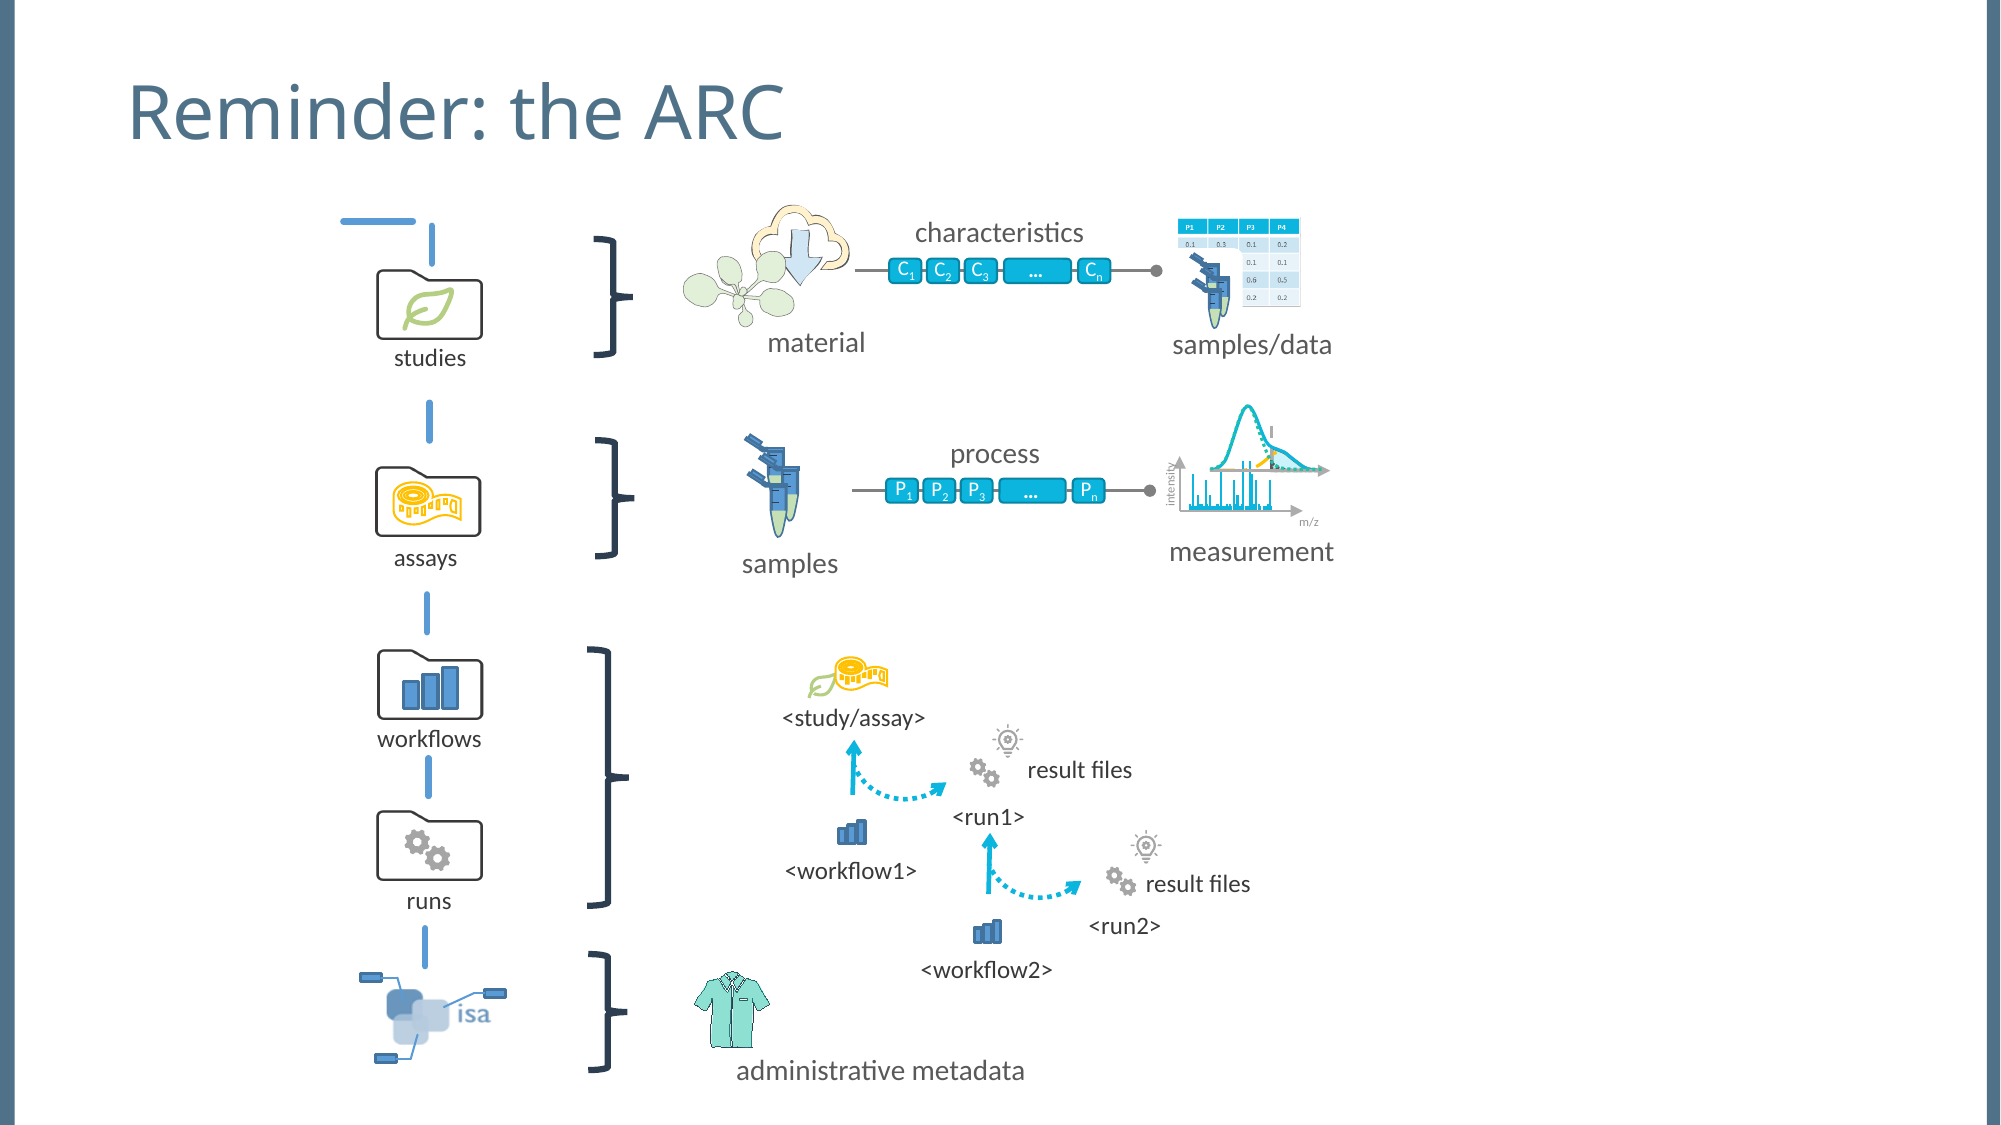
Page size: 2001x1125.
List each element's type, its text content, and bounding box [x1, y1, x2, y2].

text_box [342, 204, 1352, 1095]
title Reminder: the ARC [111, 1, 1891, 219]
